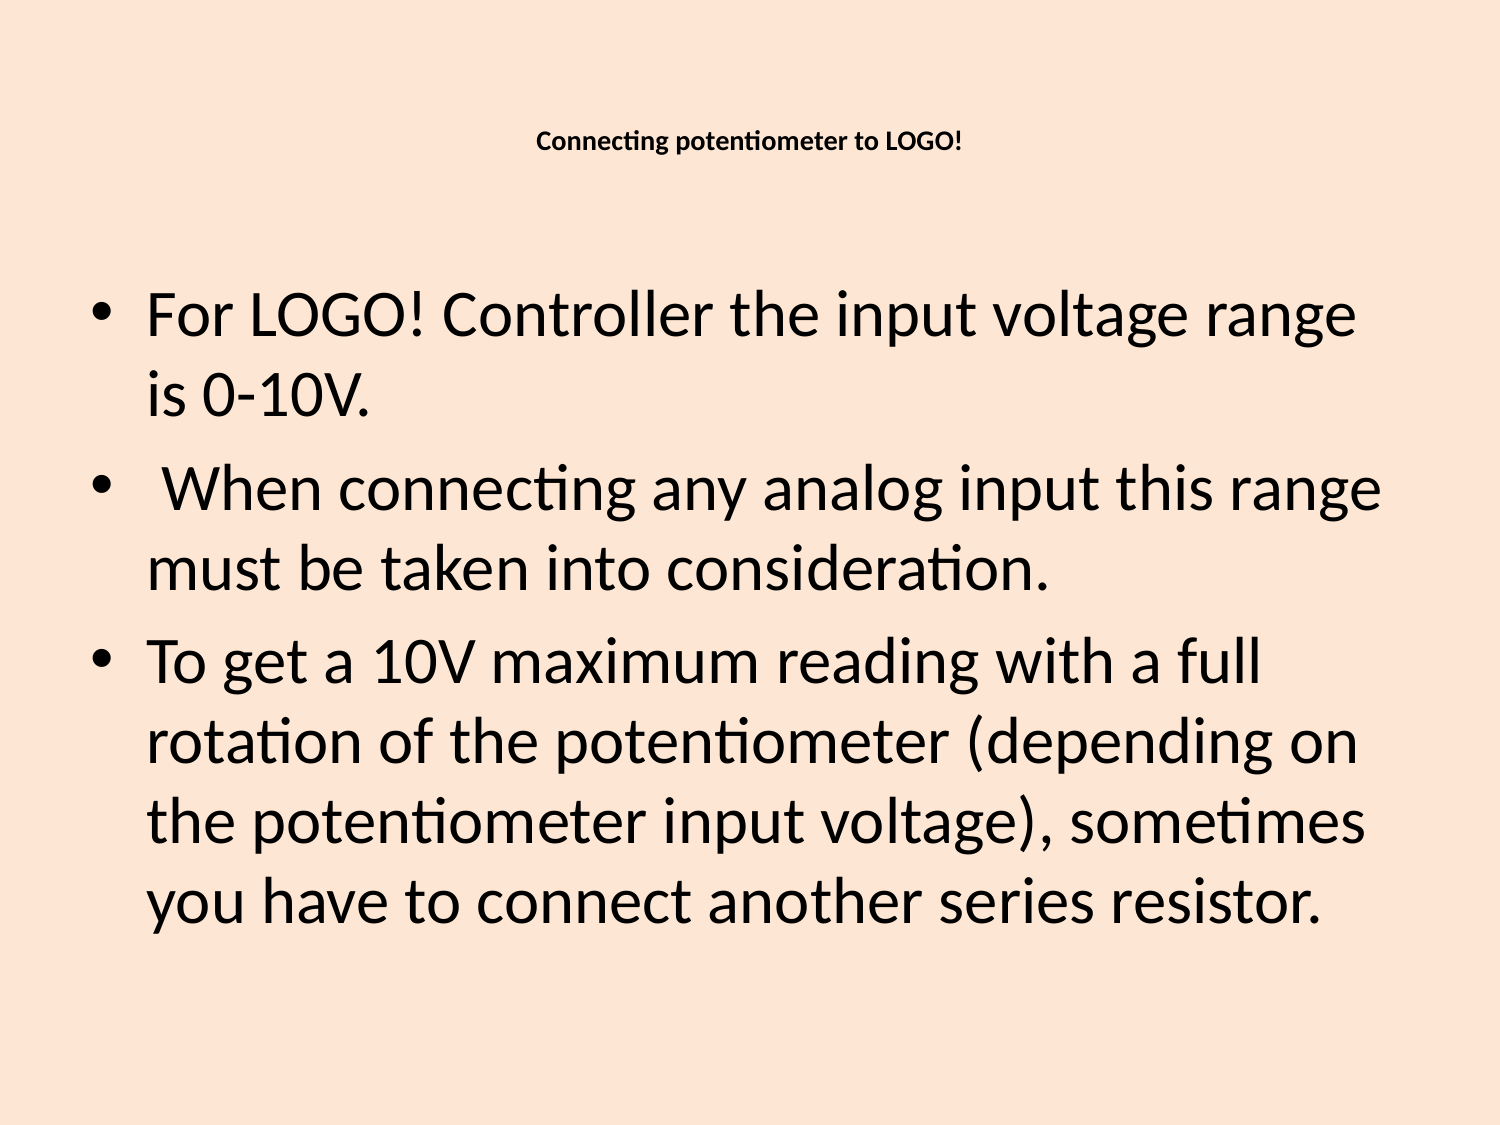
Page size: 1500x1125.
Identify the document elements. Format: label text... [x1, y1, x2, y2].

title Connecting potentiometer to LOGO! [75, 45, 1425, 233]
list For LOGO! Controller the input voltage range is 0-10V. When connecting any analog input this range must be taken into consideration. To get a 10V maximum reading with a full rotation of the potentiometer (depending on the potentiometer input voltage), sometimes you have to connect another series resistor. [75, 262, 1425, 1005]
